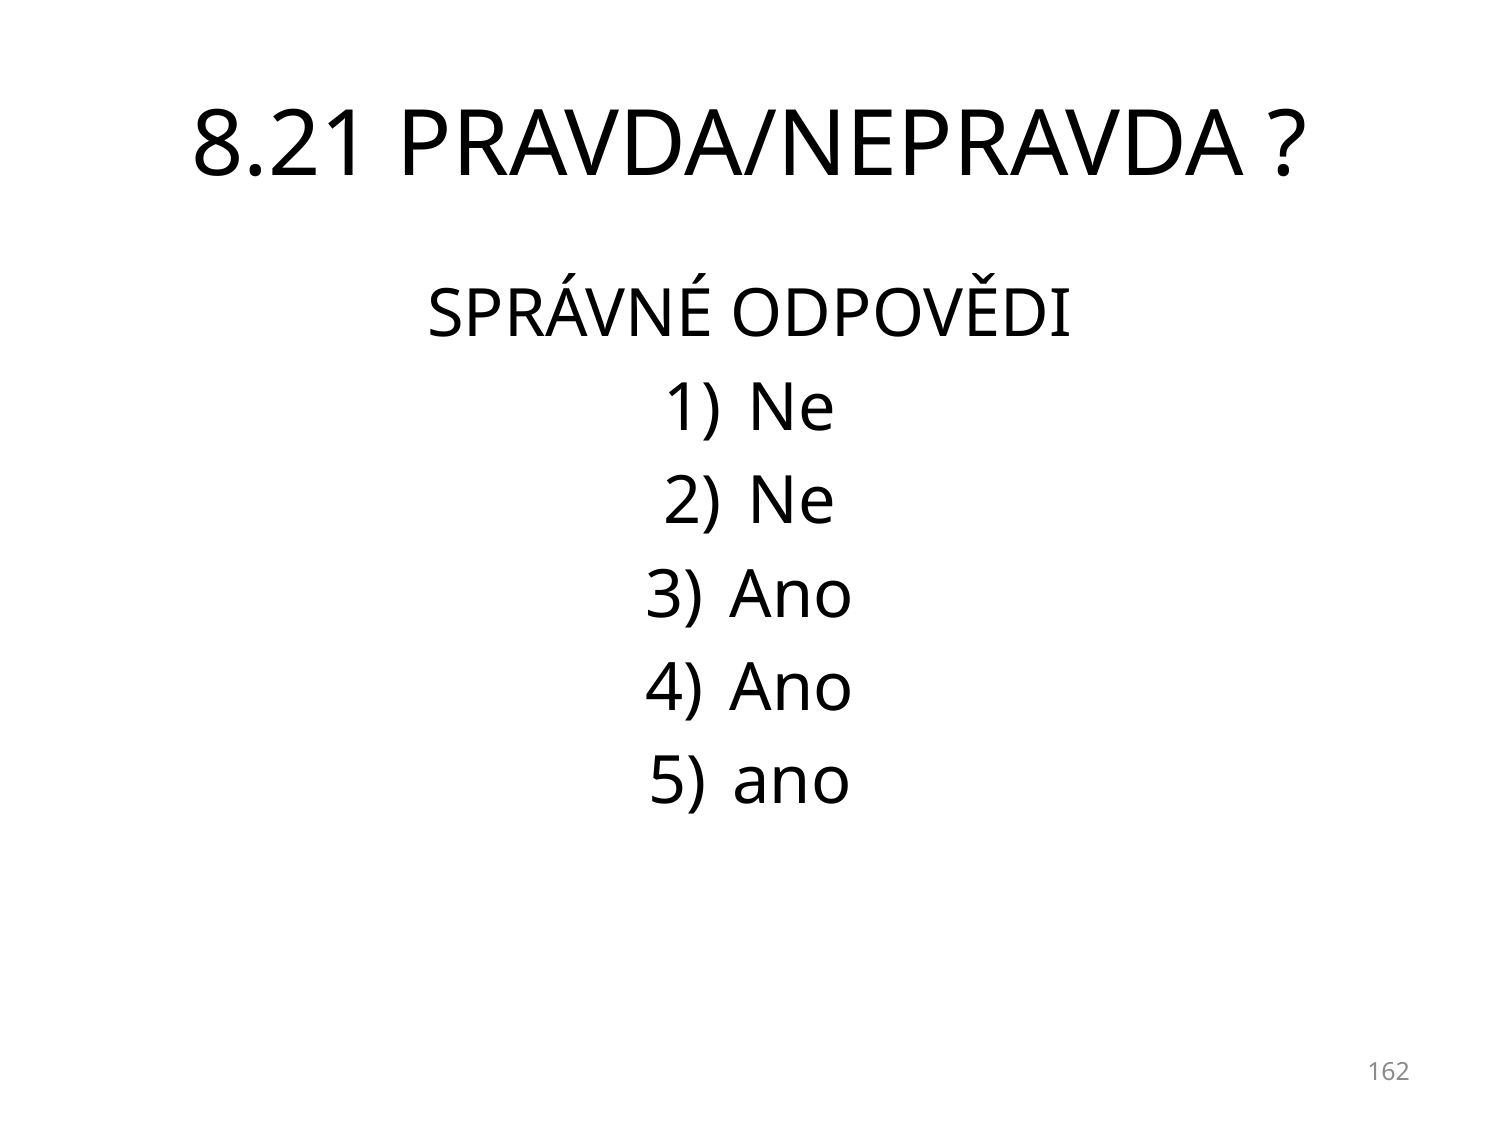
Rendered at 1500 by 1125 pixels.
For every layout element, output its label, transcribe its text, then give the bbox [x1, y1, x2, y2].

title 8.21 PRAVDA/NEPRAVDA ? [75, 45, 1425, 233]
slide_number 162 [1074, 1042, 1425, 1103]
list SPRÁVNÉ ODPOVĚDI Ne Ne Ano Ano ano [75, 262, 1425, 1005]
